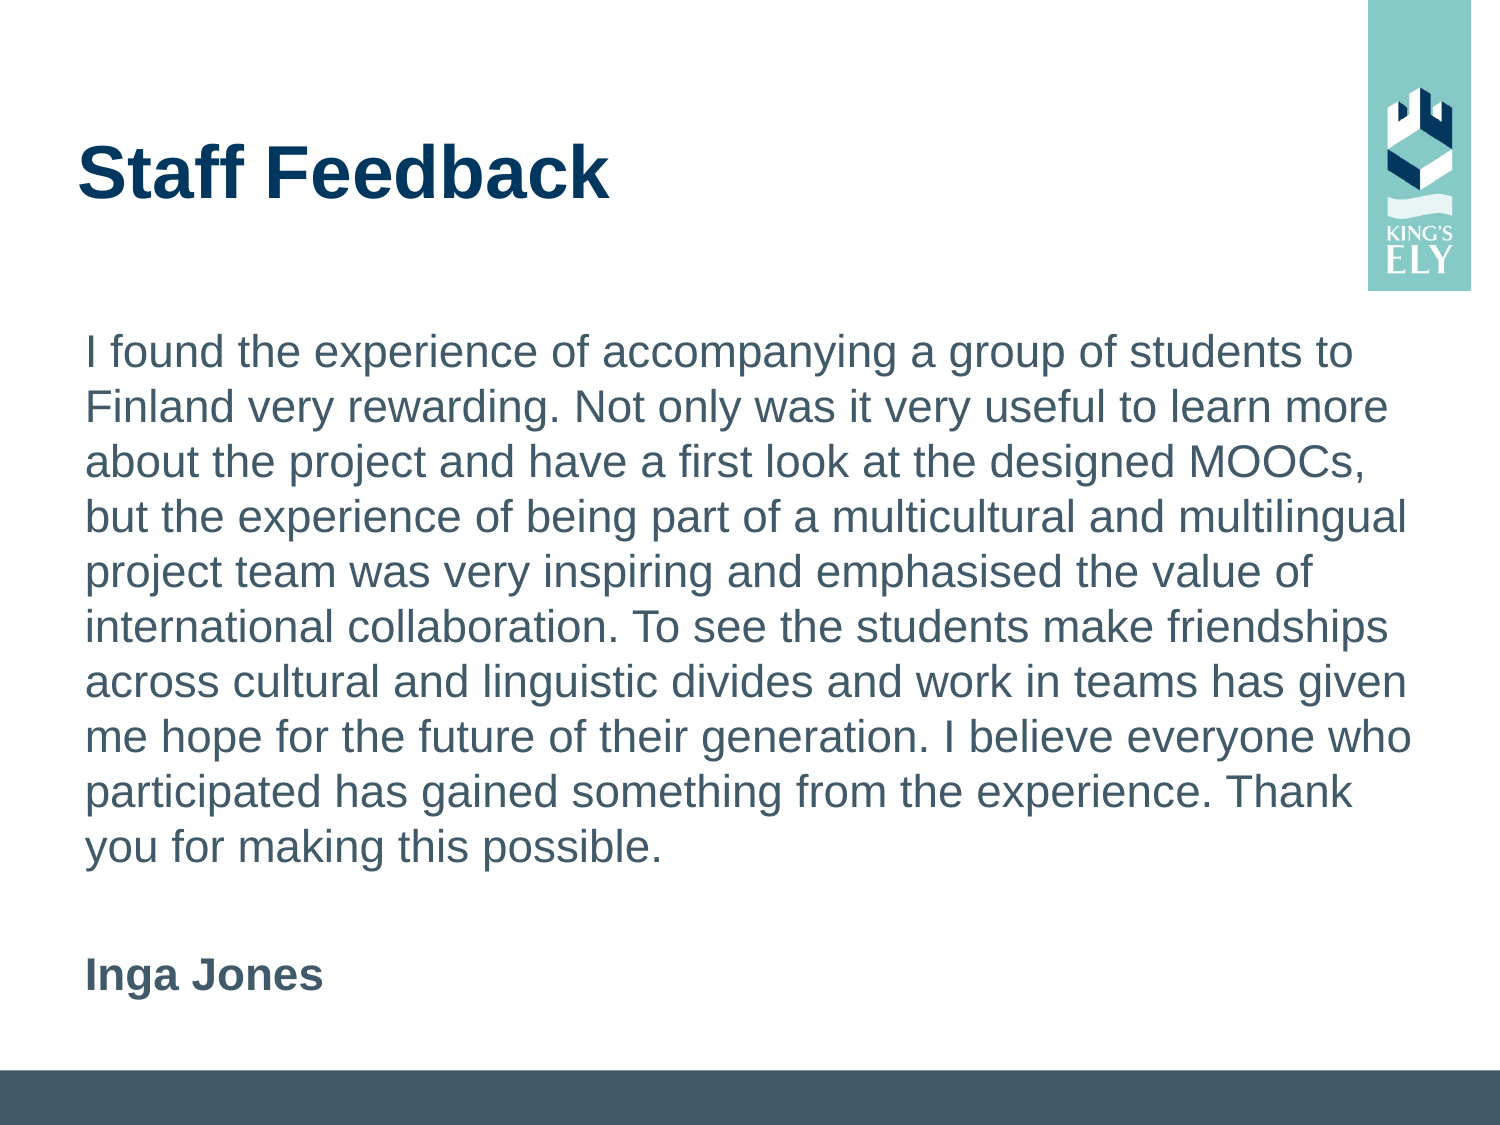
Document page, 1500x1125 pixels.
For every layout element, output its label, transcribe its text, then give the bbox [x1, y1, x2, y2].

picture [1368, 0, 1471, 291]
title Staff Feedback [62, 82, 1329, 256]
list I found the experience of accompanying a group of students to Finland very rewarding. Not only was it very useful to learn more about the project and have a first look at the designed MOOCs, but the experience of being part of a multicultural and multilingual project team was very inspiring and emphasised the value of international collaboration. To see the students make friendships across cultural and linguistic divides and work in teams has given me hope for the future of their generation. I believe everyone who participated has gained something from the experience. Thank you for making this possible. Inga Jones [62, 314, 1442, 1024]
